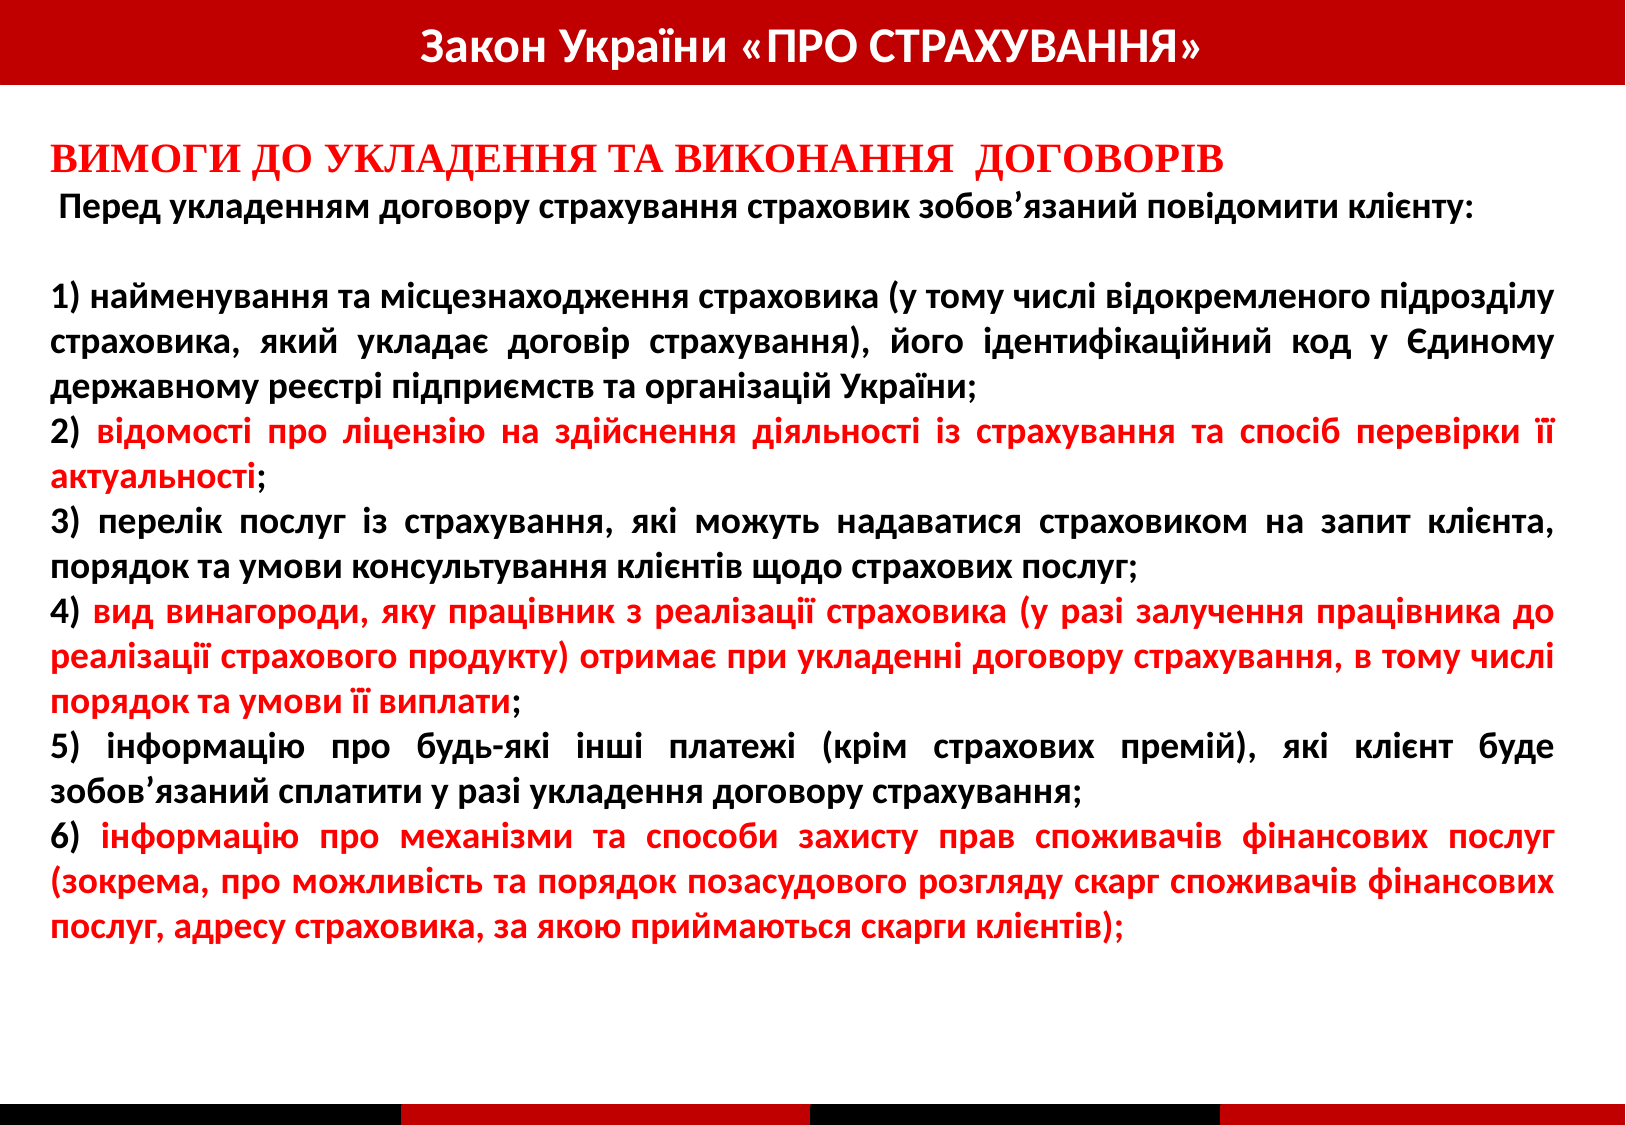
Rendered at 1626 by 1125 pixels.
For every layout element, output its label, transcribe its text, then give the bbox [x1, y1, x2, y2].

text_box Закон України «ПРО СТРАХУВАННЯ» [0, 0, 1625, 85]
text_box ВИМОГИ ДО УКЛАДЕННЯ ТА ВИКОНАННЯ ДОГОВОРІВ Перед укладенням договору страхування страховик зобов’язаний повідомити клієнту: 1) найменування та місцезнаходження страховика (у тому числі відокремленого підрозділу страховика, який укладає договір страхування), його ідентифікаційний код у Єдиному державному реєстрі підприємств та організацій України; 2) відомості про ліцензію на здійснення діяльності із страхування та спосіб перевірки її актуальності; 3) перелік послуг із страхування, які можуть надаватися страховиком на запит клієнта, порядок та умови консультування клієнтів щодо страхових послуг; 4) вид винагороди, яку працівник з реалізації страховика (у разі залучення працівника до реалізації страхового продукту) отримає при укладенні договору страхування, в тому числі порядок та умови її виплати; 5) інформацію про будь-які інші платежі (крім страхових премій), які клієнт буде зобов’язаний сплатити у разі укладення договору страхування; 6) інформацію про механізми та способи захисту прав споживачів фінансових послуг (зокрема, про можливість та порядок позасудового розгляду скарг споживачів фінансових послуг, адресу страховика, за якою приймаються скарги клієнтів); [35, 123, 1571, 954]
text_box [0, 1104, 401, 1125]
text_box [810, 1104, 1220, 1125]
text_box [1220, 1104, 1625, 1125]
text_box [401, 1104, 810, 1125]
